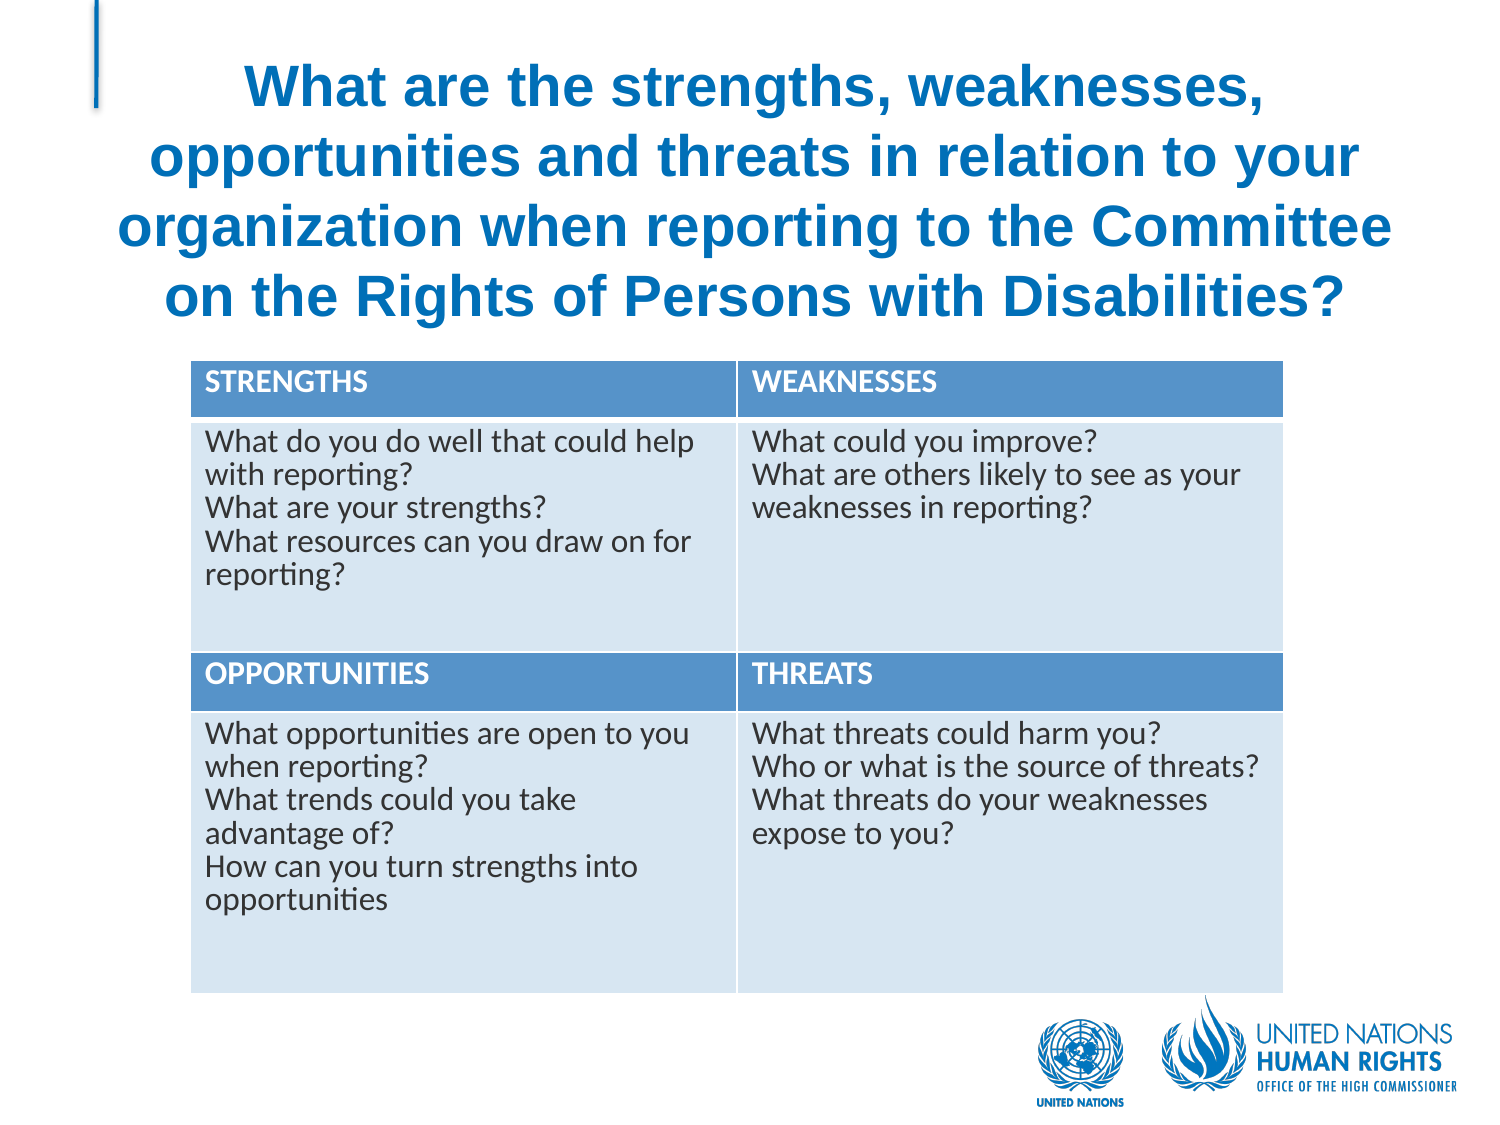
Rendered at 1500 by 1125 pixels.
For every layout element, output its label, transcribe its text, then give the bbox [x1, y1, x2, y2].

table_header STRENGTHS [191, 361, 736, 417]
table_cell What opportunities are open to you when reporting? What trends could you take advantage of? How can you turn strengths into opportunities [191, 713, 736, 993]
picture [1037, 990, 1457, 1107]
table_cell What threats could harm you? Who or what is the source of threats? What threats do your weaknesses expose to you? [738, 713, 1283, 993]
table_cell OPPORTUNITIES [191, 653, 736, 711]
table_header WEAKNESSES [738, 361, 1283, 417]
table_cell THREATS [738, 653, 1283, 711]
table_cell What do you do well that could help with reporting? What are your strengths? What resources can you draw on for reporting? [191, 423, 736, 651]
text_box [166, 311, 1325, 957]
table_cell What could you improve? What are others likely to see as your weaknesses in reporting? [738, 423, 1283, 651]
title What are the strengths, weaknesses, opportunities and threats in relation to your organization when reporting to the Committee on the Rights of Persons with Disabilities? [75, 40, 1437, 220]
